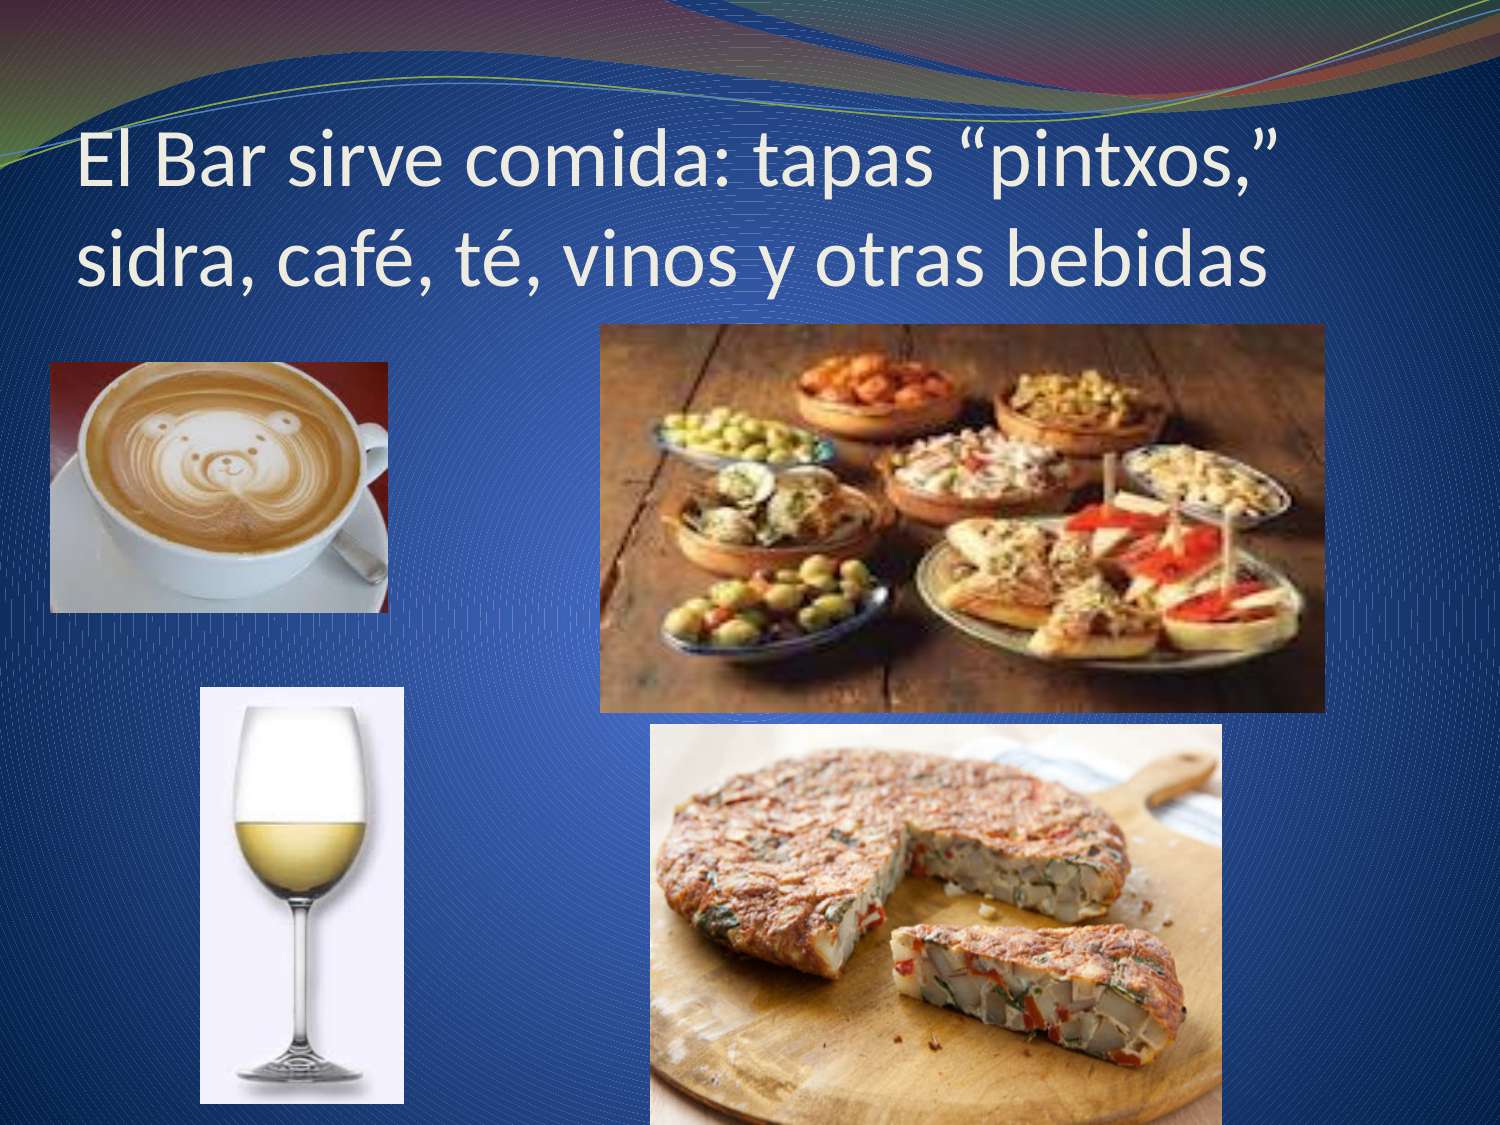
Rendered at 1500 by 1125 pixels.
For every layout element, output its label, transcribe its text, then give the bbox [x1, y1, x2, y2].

picture [599, 324, 1326, 713]
picture [199, 687, 404, 1104]
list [49, 362, 388, 613]
picture [649, 724, 1222, 1125]
title El Bar sirve comida: tapas “pintxos,” sidra, café, té, vinos y otras bebidas [75, 115, 1425, 303]
